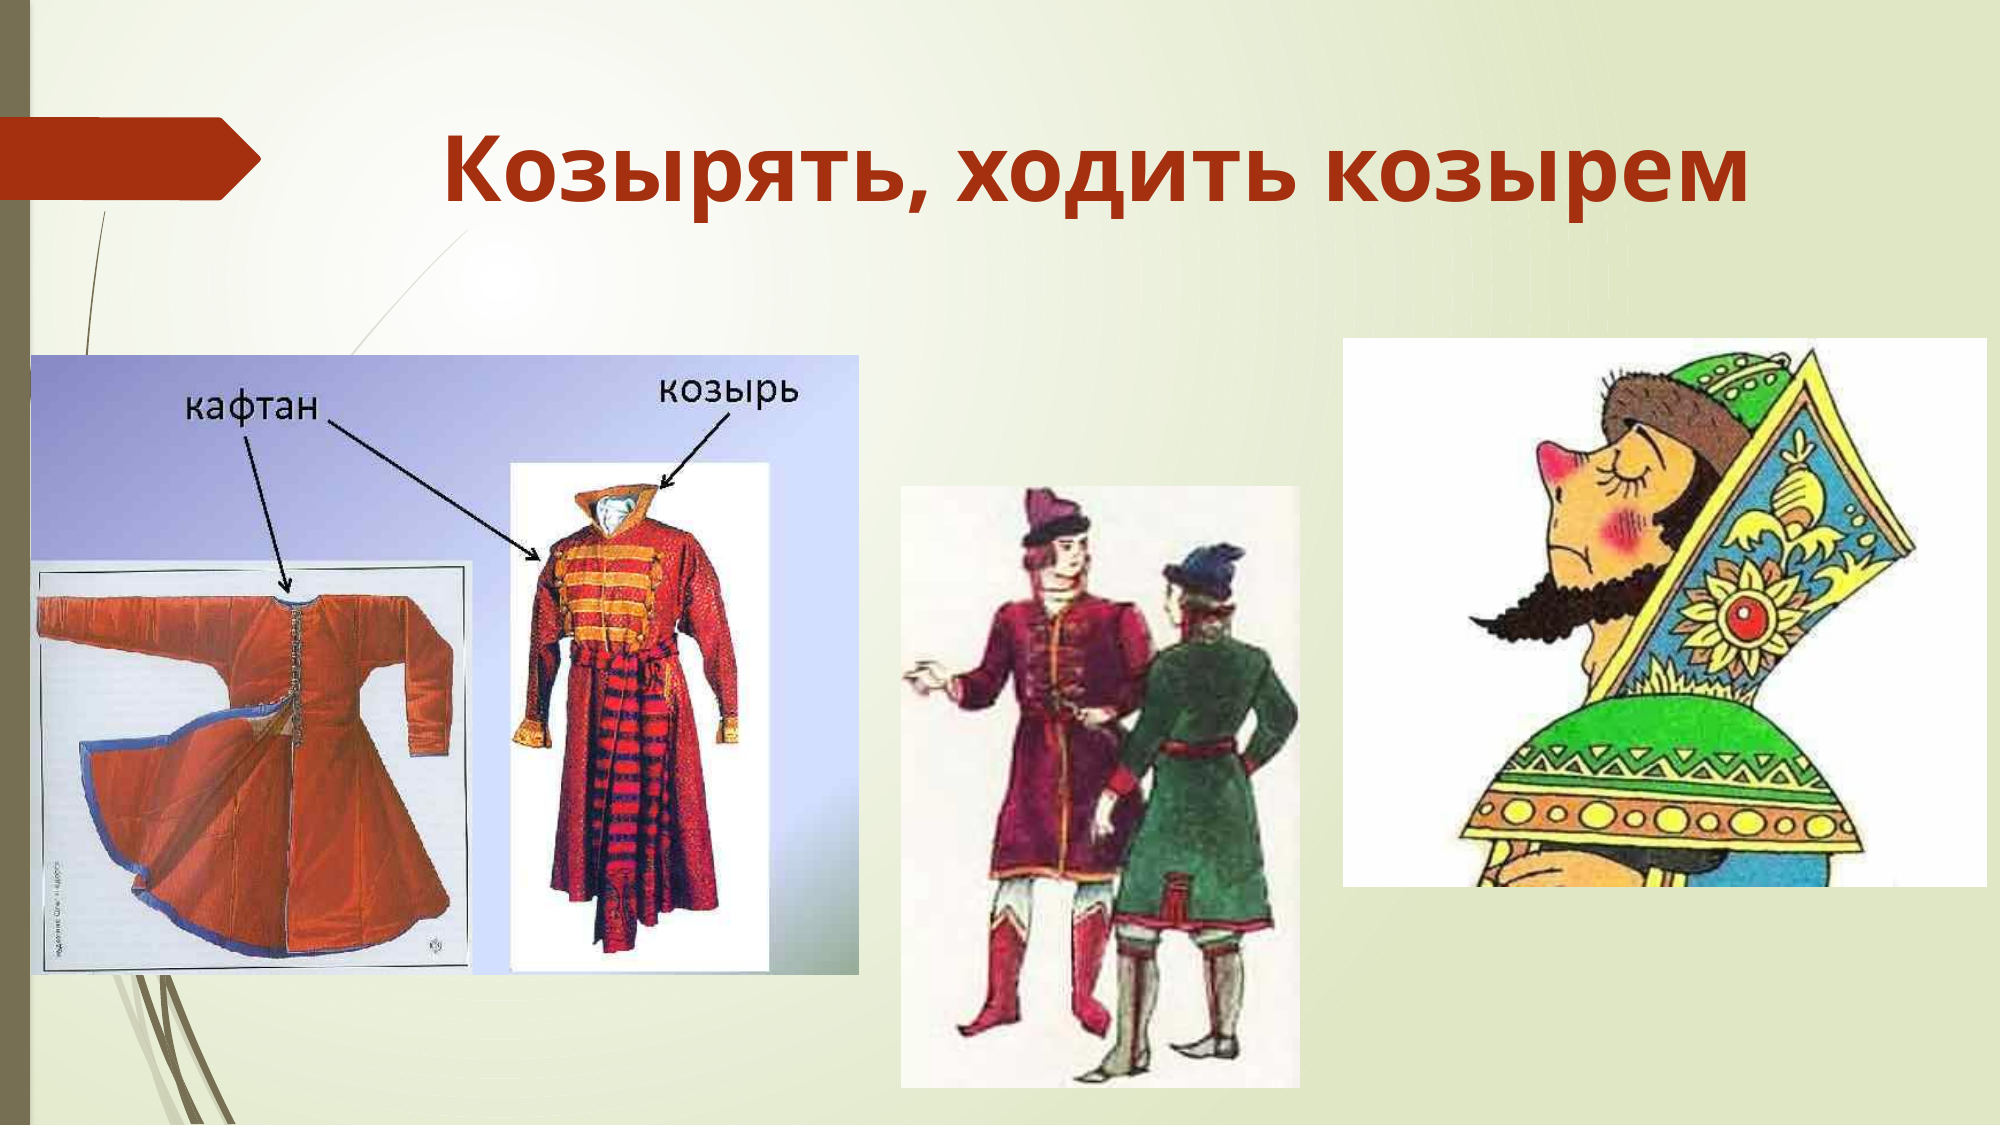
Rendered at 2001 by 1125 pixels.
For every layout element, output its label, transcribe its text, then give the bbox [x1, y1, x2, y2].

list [31, 354, 859, 976]
picture [901, 486, 1300, 1088]
title Козырять, ходить козырем [425, 102, 1888, 313]
picture [1342, 338, 1988, 888]
